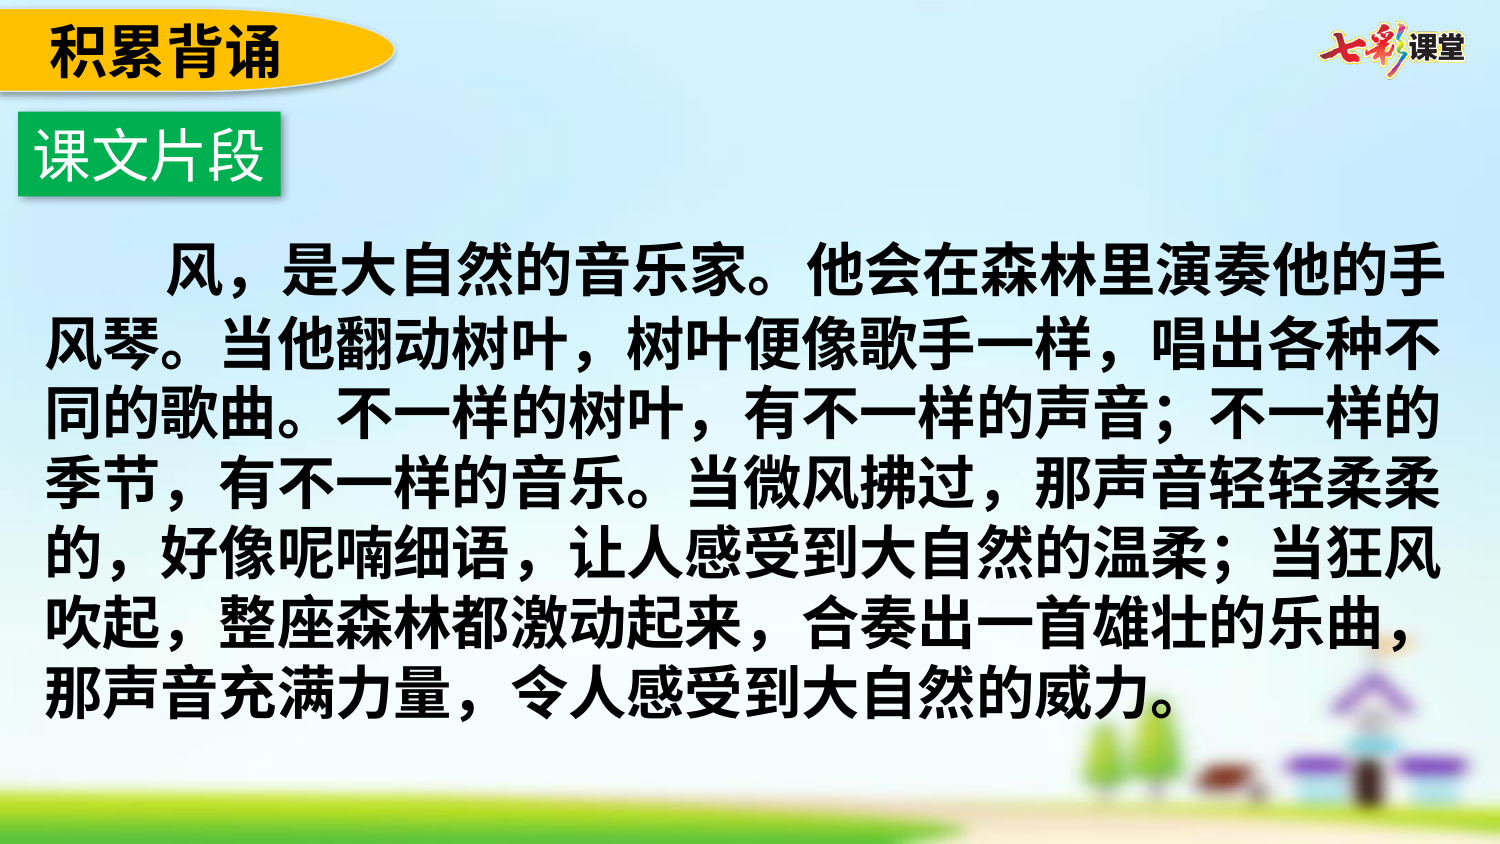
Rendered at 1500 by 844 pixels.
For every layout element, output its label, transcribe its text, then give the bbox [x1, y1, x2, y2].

text_box 课文片段 [18, 111, 281, 197]
picture [0, 0, 1500, 844]
text_box 风，是大自然的音乐家。他会在森林里演奏他的手风琴。当他翻动树叶，树叶便像歌手一样，唱出各种不同的歌曲。不一样的树叶，有不一样的声音；不一样的季节，有不一样的音乐。当微风拂过，那声音轻轻柔柔的，好像呢喃细语，让人感受到大自然的温柔；当狂风吹起，整座森林都激动起来，合奏出一首雄壮的乐曲，那声音充满力量，令人感受到大自然的威力。 [29, 209, 1471, 734]
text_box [0, 8, 395, 93]
